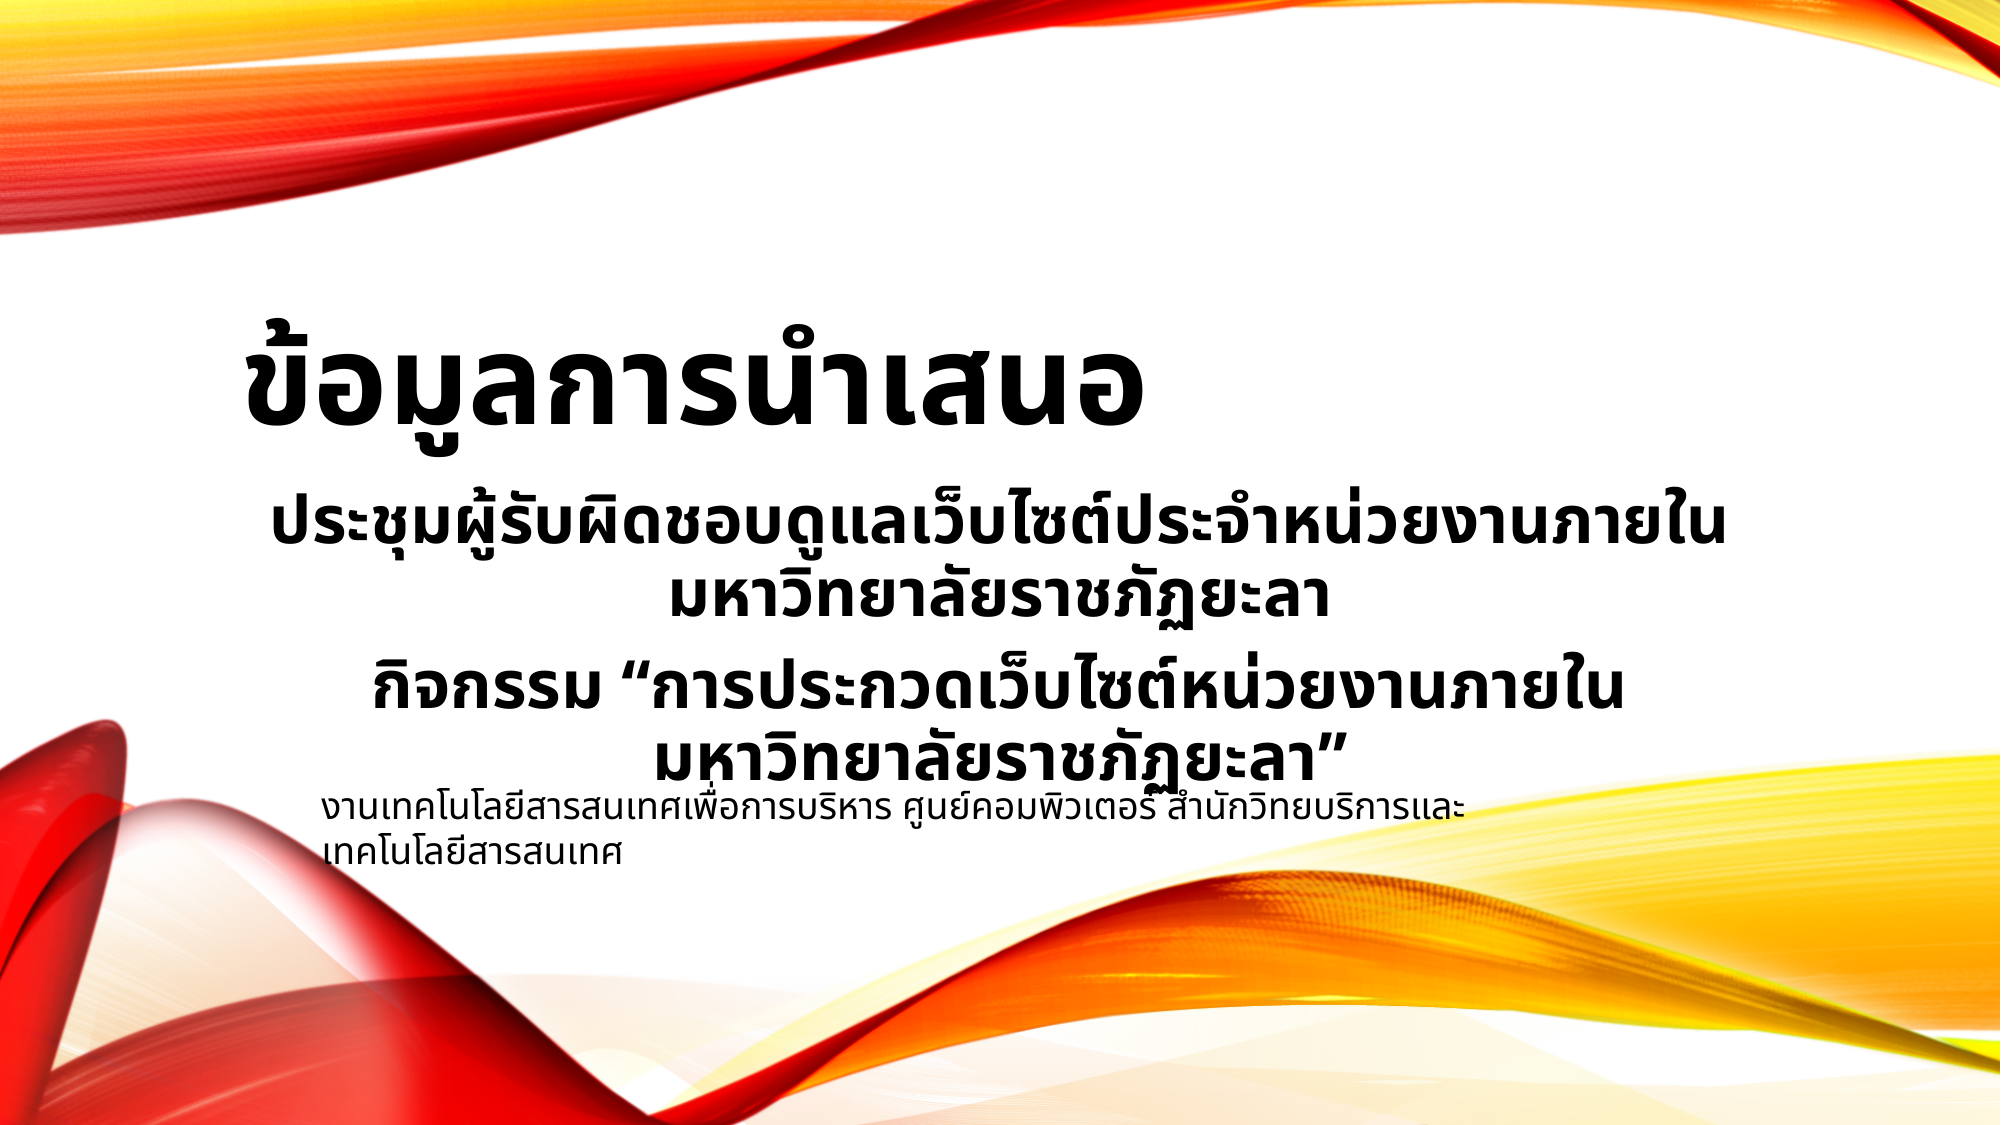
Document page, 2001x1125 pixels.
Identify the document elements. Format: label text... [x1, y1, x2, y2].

subtitle ประชุมผู้รับผิดชอบดูแลเว็บไซต์ประจำหน่วยงานภายในมหาวิทยาลัยราชภัฏยะลา กิจกรรม “การประกวดเว็บไซต์หน่วยงานภายในมหาวิทยาลัยราชภัฏยะลา” [225, 478, 1775, 668]
picture [0, 717, 2000, 1125]
text_box งานเทคโนโลยีสารสนเทศเพื่อการบริหาร ศูนย์คอมพิวเตอร์ สำนักวิทยบริการและเทคโนโลยีสารสนเทศ [306, 775, 1490, 880]
picture [0, 0, 2000, 237]
title ข้อมูลการนำเสนอ [225, 159, 1775, 460]
